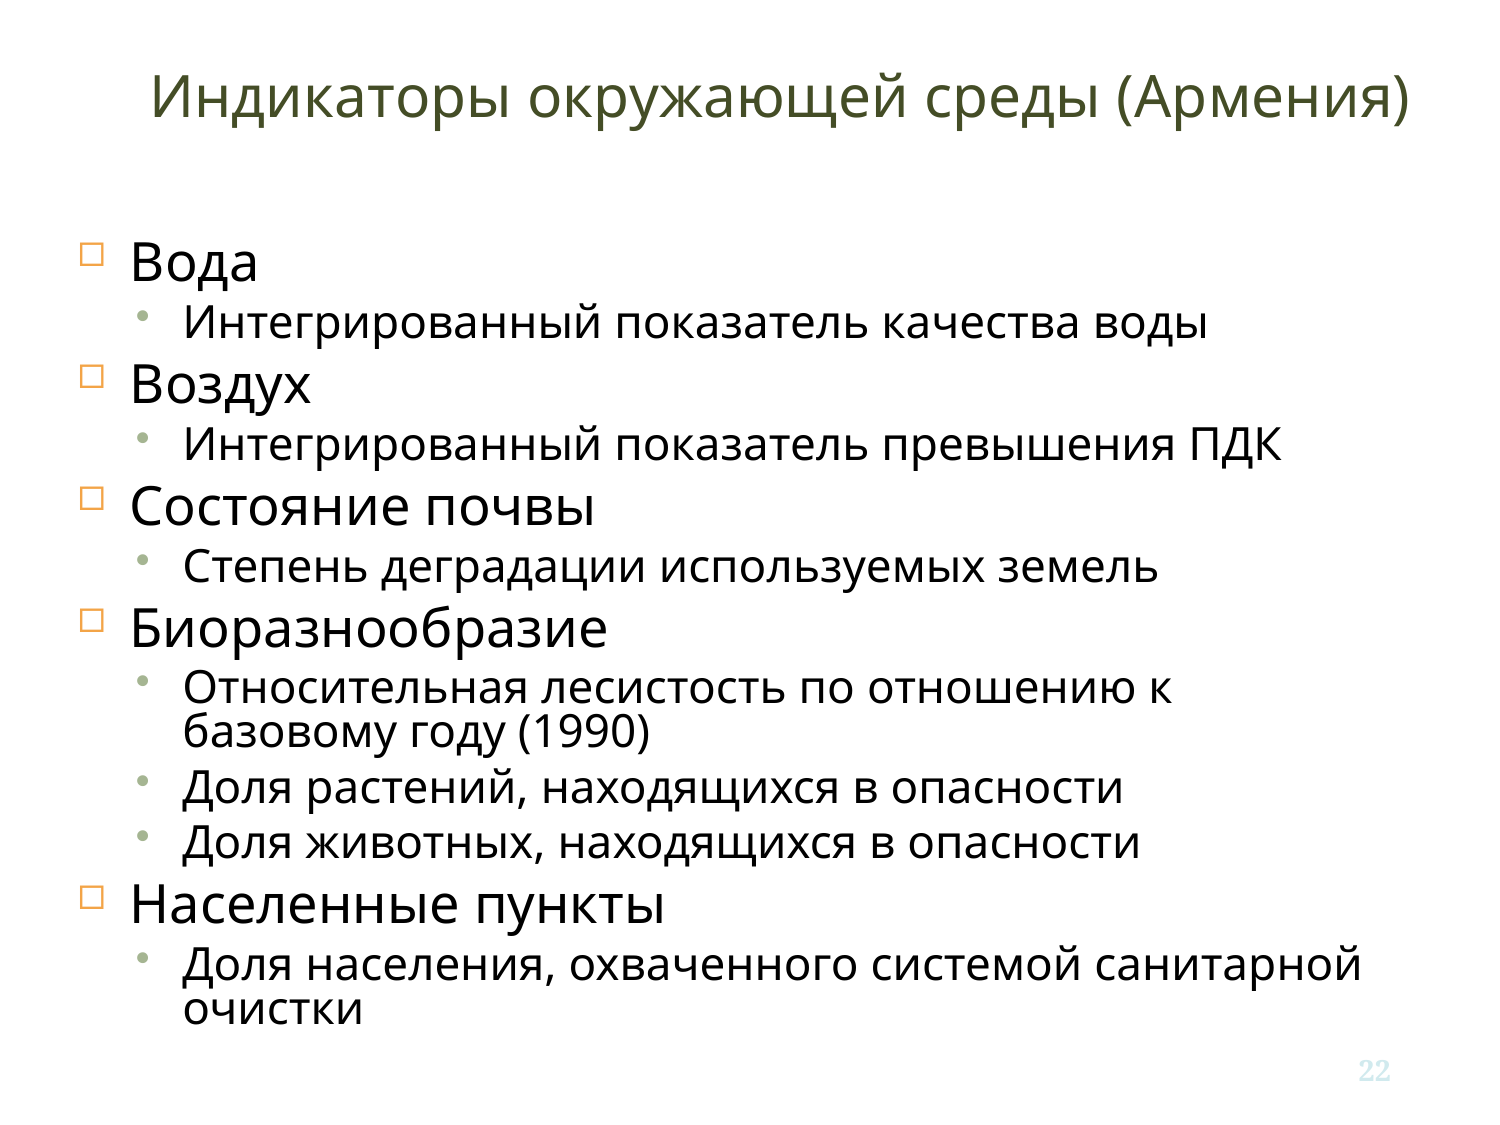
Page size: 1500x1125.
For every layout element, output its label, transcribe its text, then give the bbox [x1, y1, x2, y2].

title Индикаторы окружающей среды (Армения) [62, 50, 1500, 130]
slide_number 22 [1325, 1042, 1425, 1103]
list Вода Интегрированный показатель качества воды Воздух Интегрированный показатель превышения ПДК Состояние почвы Степень деградации используемых земель Биоразнообразие Относительная лесистость по отношению к базовому году (1990) Доля растений, находящихся в опасности Доля животных, находящихся в опасности Населенные пункты Доля населения, охваченного системой санитарной очистки [62, 232, 1413, 1083]
